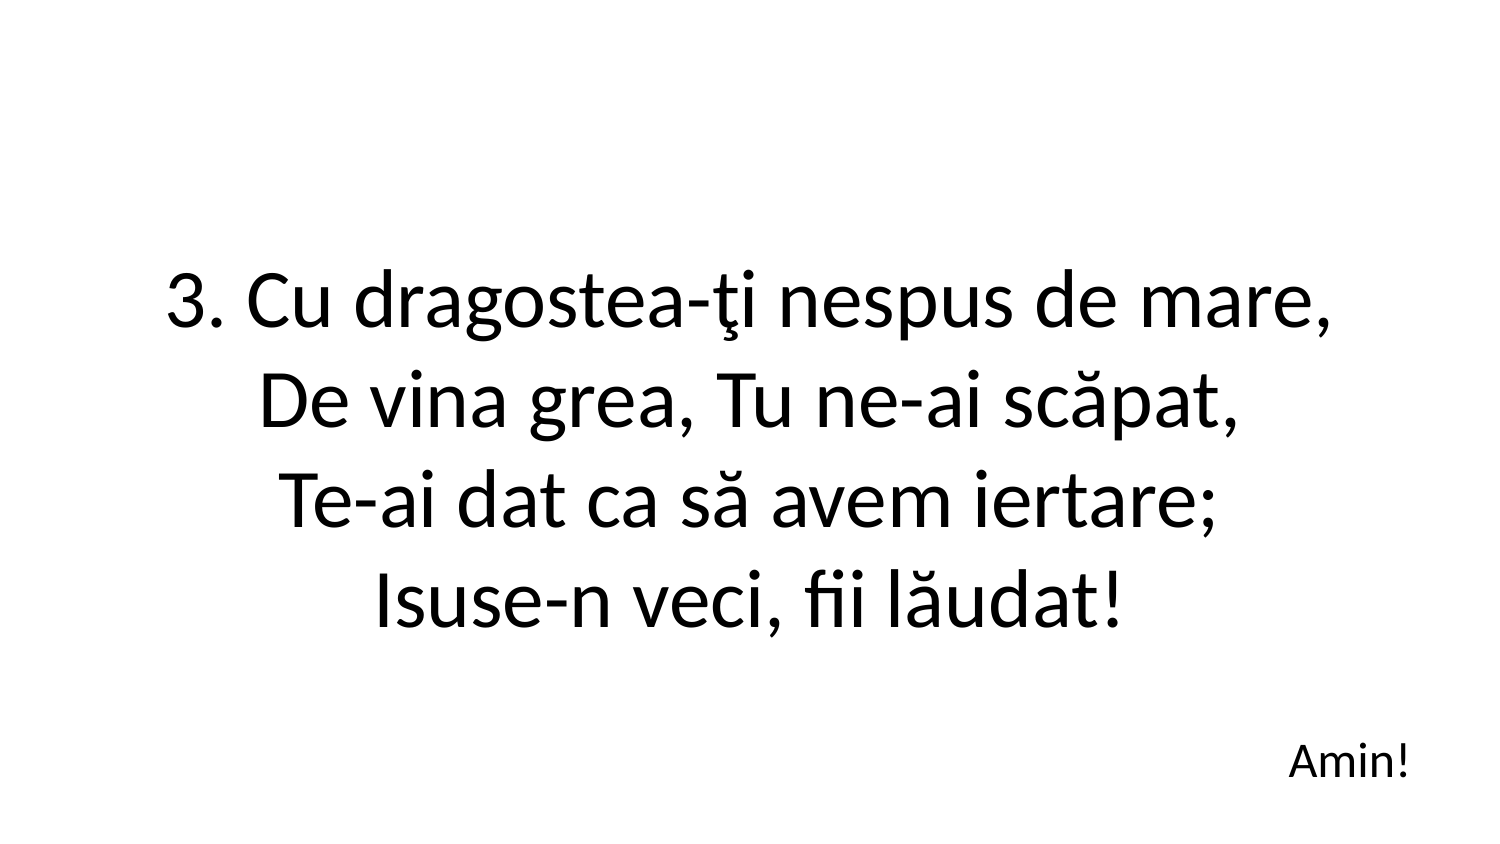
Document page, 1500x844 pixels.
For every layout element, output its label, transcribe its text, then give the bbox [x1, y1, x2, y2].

text_box Amin! [1273, 674, 1427, 795]
text_box 3. Cu dragostea-ţi nespus de mare, De vina grea, Tu ne-ai scăpat, Te-ai dat ca să avem iertare; Isuse-n veci, fii lăudat! [149, 192, 1351, 652]
